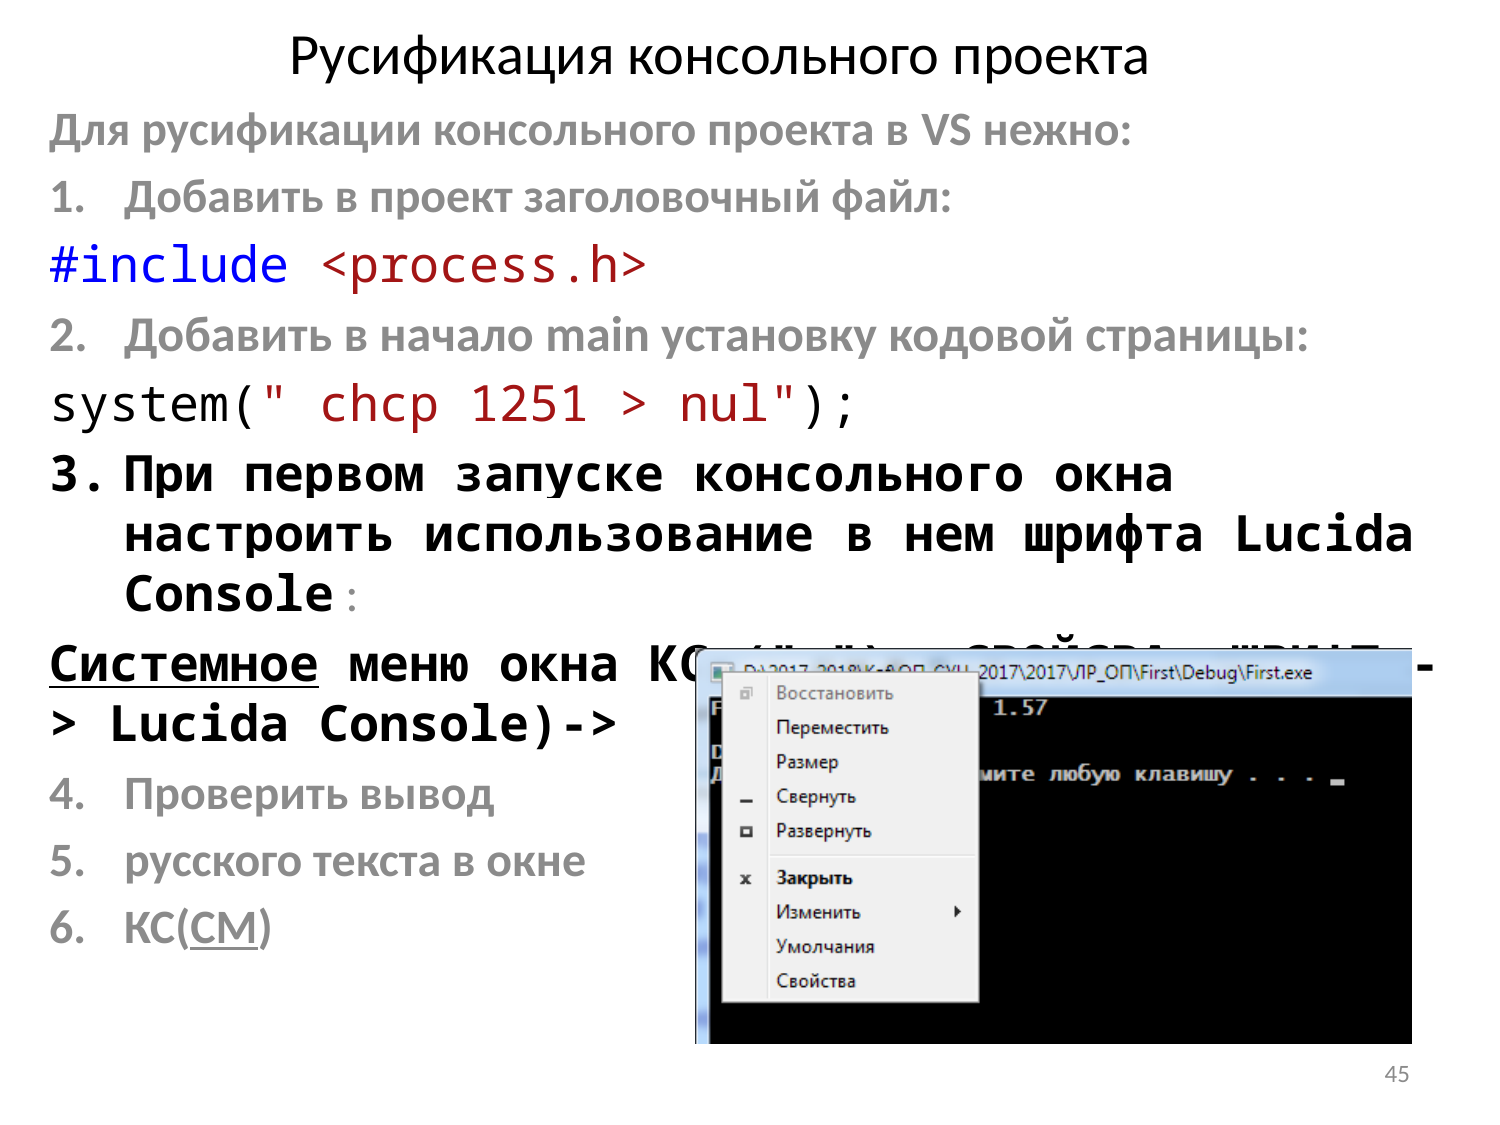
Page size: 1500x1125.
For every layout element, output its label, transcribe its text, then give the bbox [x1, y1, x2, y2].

text_box Для русификации консольного проекта в VS нежно: Добавить в проект заголовочный файл: #include <process.h> Добавить в начало main установку кодовой страницы: system(" chcp 1251 > nul"); При первом запуске консольного окна настроить использование в нем шрифта Lucida Console : Системное меню окна КС ("-")-> СВОЙСВА->ШРИФТ -> Lucida Console)-> Проверить вывод русского текста в окне КС(СМ) [34, 90, 1458, 728]
title Русификация консольного проекта [135, 0, 1306, 90]
slide_number 45 [1074, 1042, 1425, 1103]
picture [695, 647, 1412, 1044]
